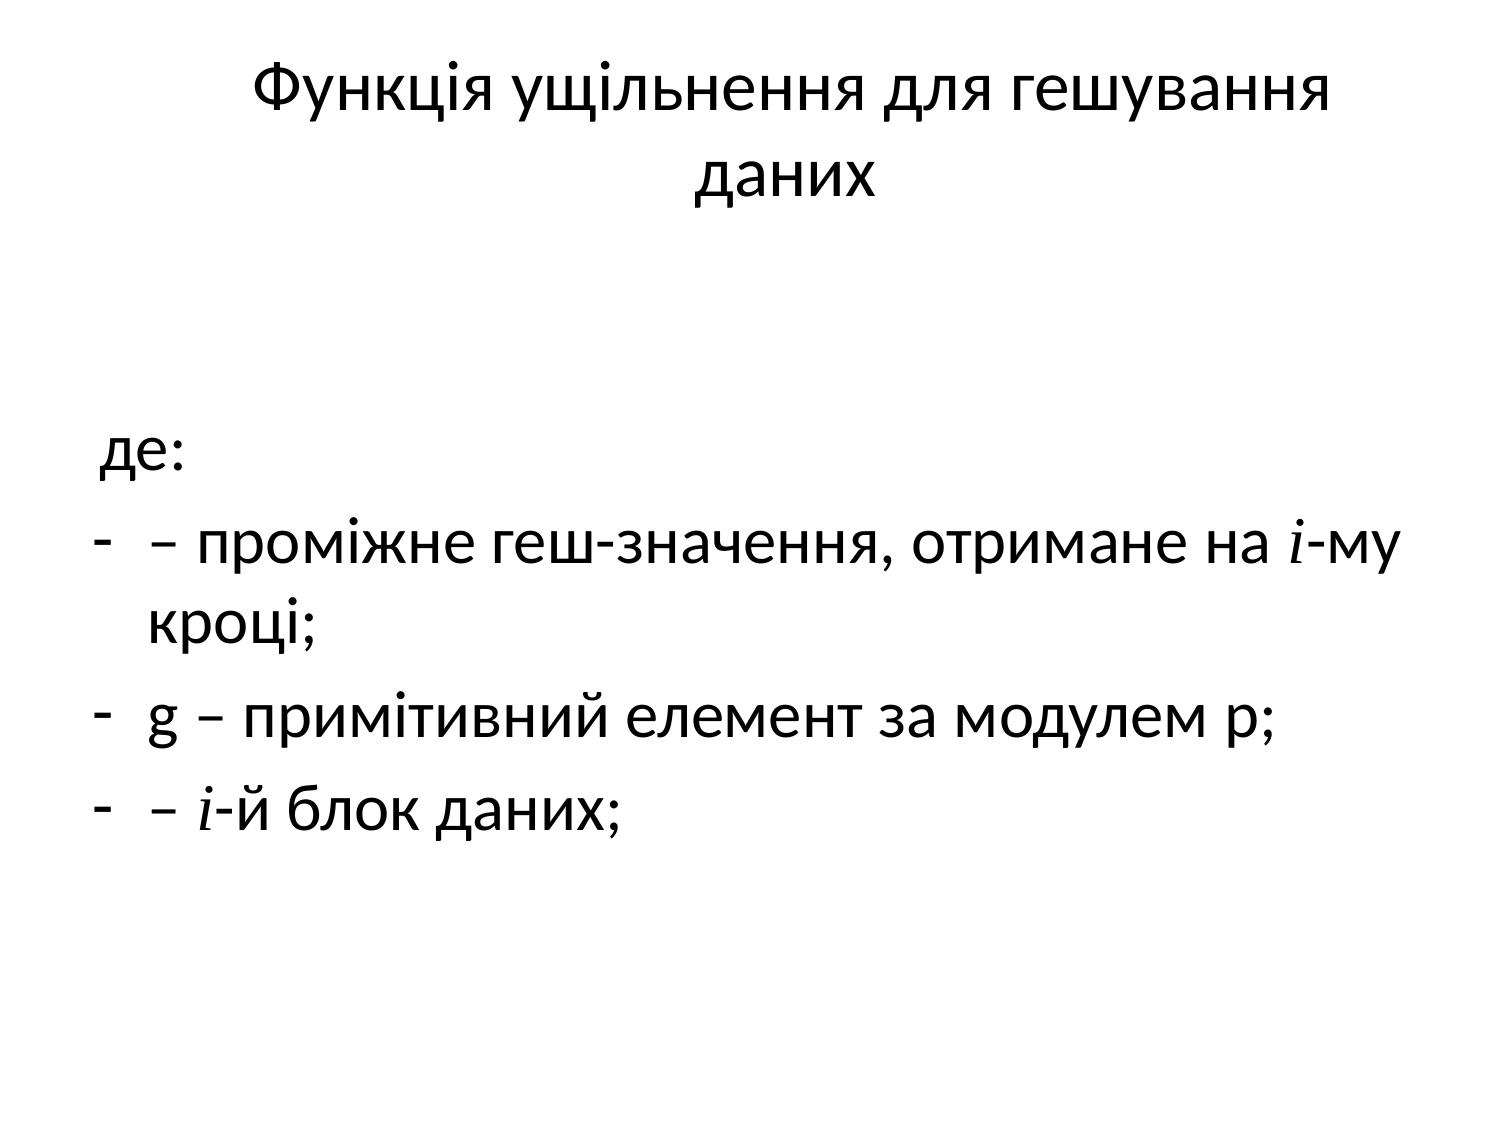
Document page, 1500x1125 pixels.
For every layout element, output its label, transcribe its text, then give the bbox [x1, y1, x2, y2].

title Функція ущільнення для гешування даних [147, 30, 1424, 219]
